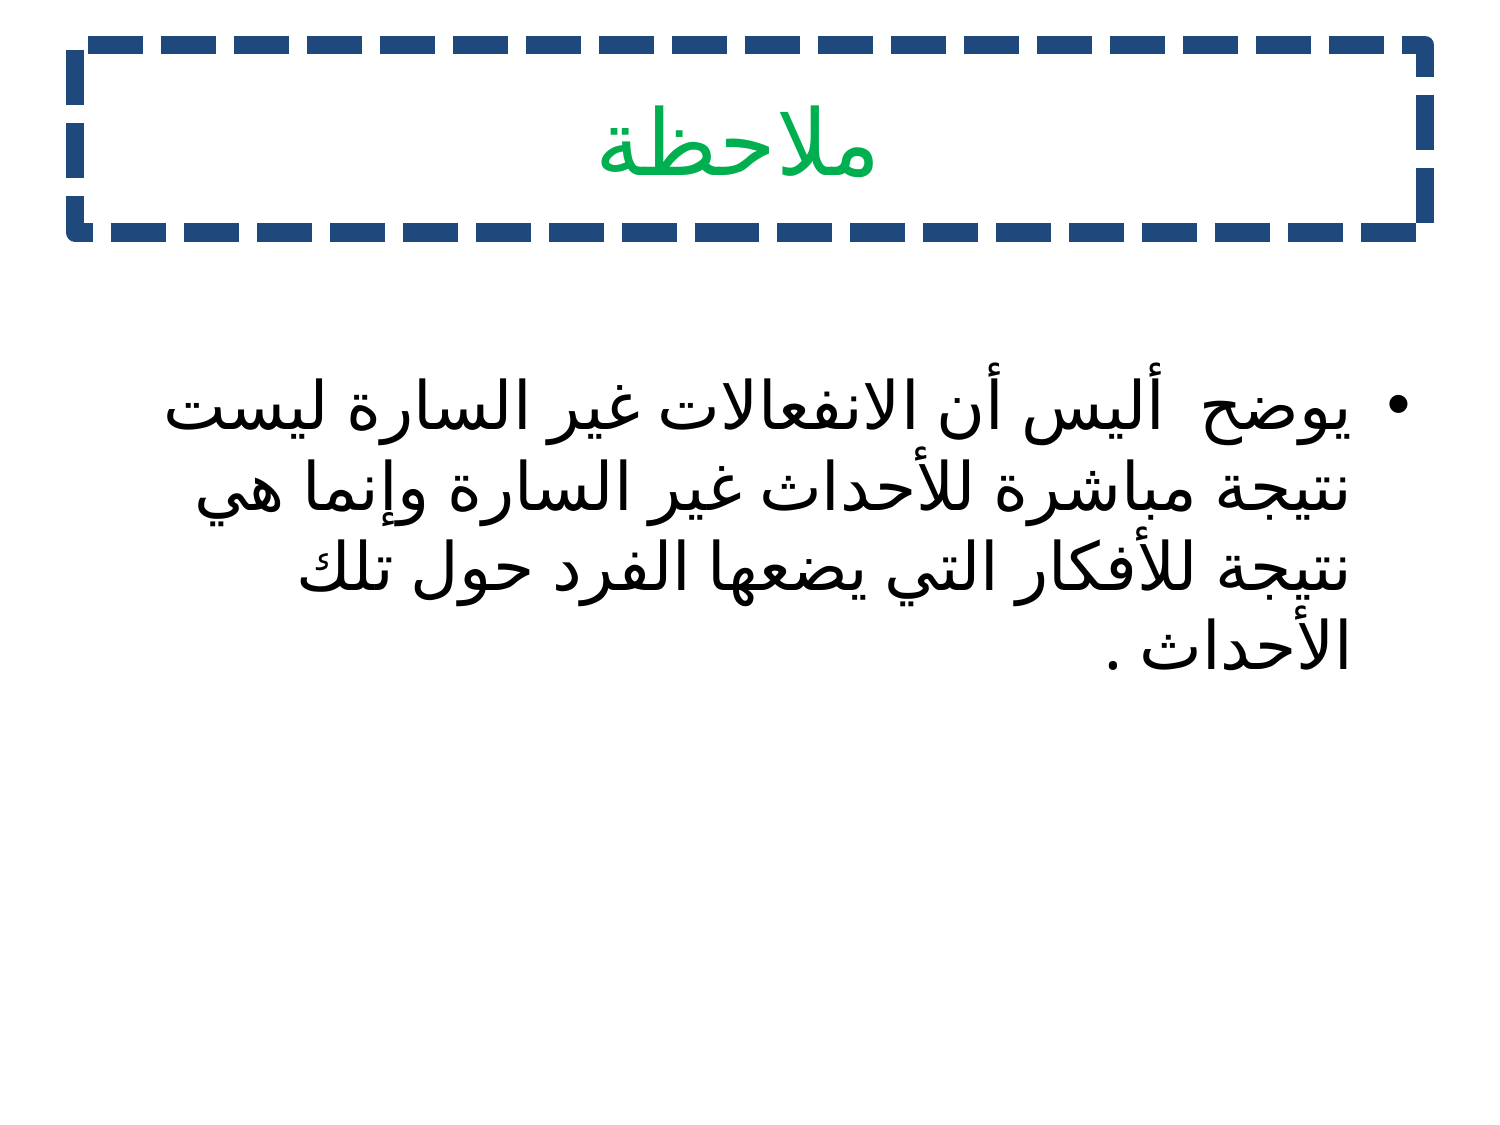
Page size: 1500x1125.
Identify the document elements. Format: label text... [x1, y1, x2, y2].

title ملاحظة [75, 45, 1425, 233]
list يوضح أليس أن الانفعالات غير السارة ليست نتيجة مباشرة للأحداث غير السارة وإنما هي نتيجة للأفكار التي يضعها الفرد حول تلك الأحداث . [75, 262, 1425, 1005]
